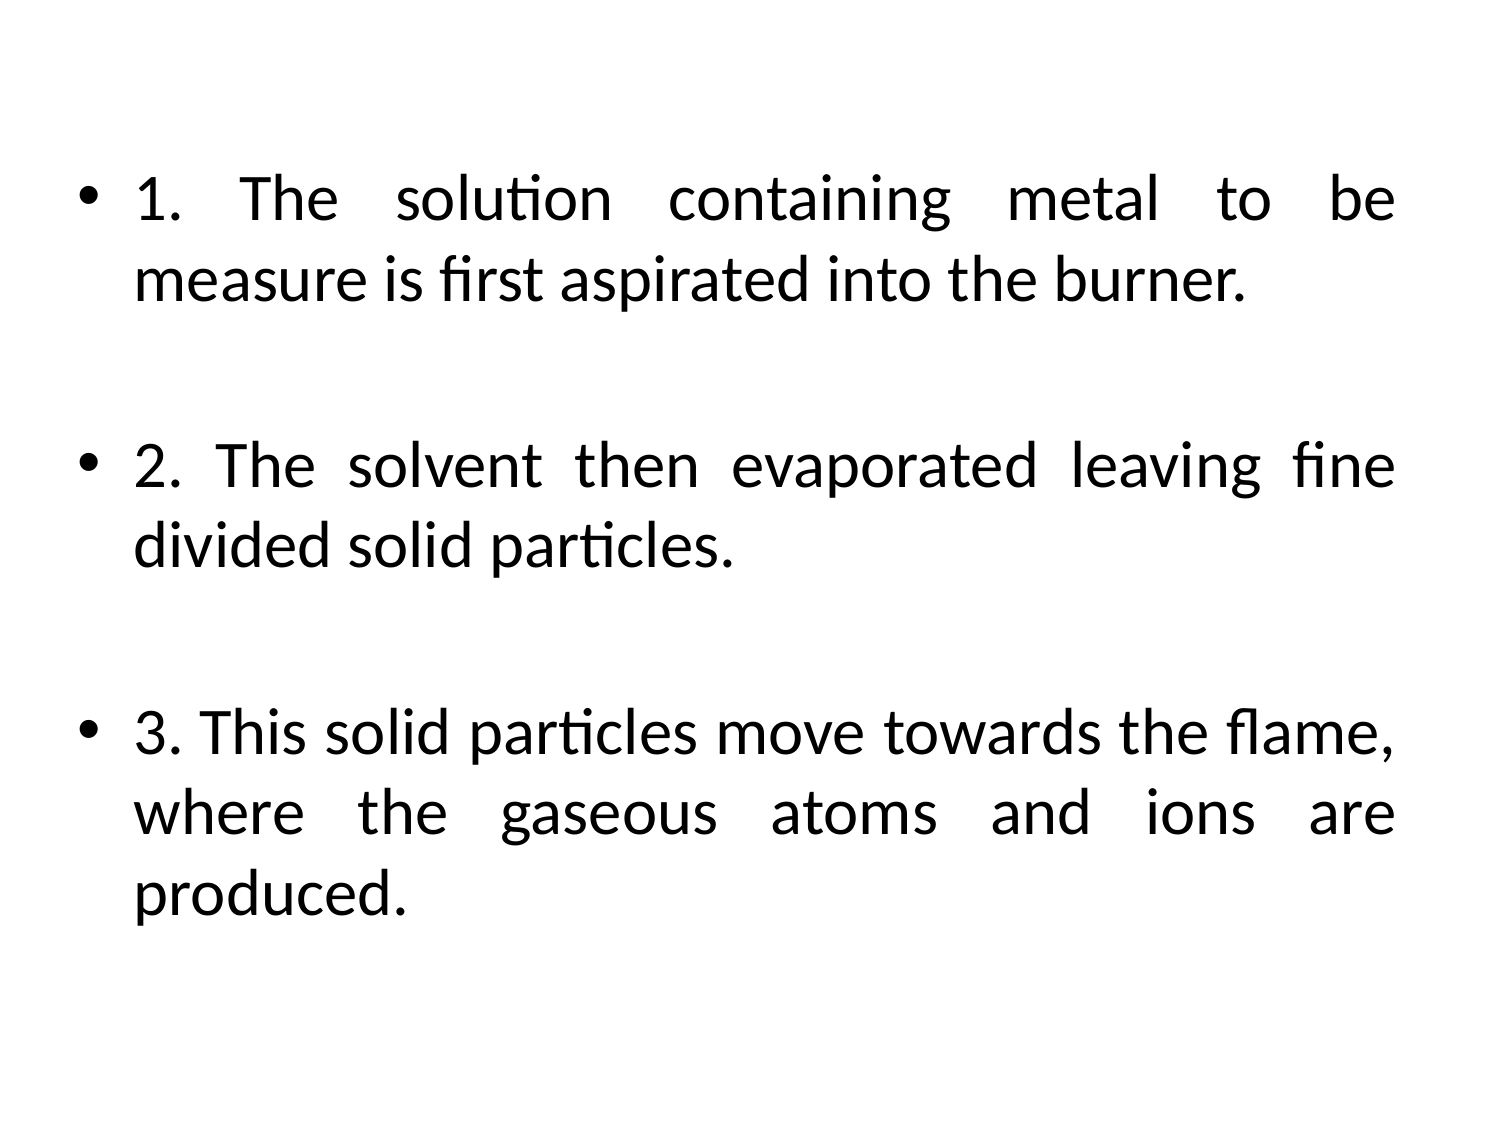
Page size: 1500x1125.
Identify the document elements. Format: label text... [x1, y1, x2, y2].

list 1. The solution containing metal to be measure is first aspirated into the burner. 2. The solvent then evaporated leaving fine divided solid particles. 3. This solid particles move towards the flame, where the gaseous atoms and ions are produced. [62, 53, 1413, 971]
